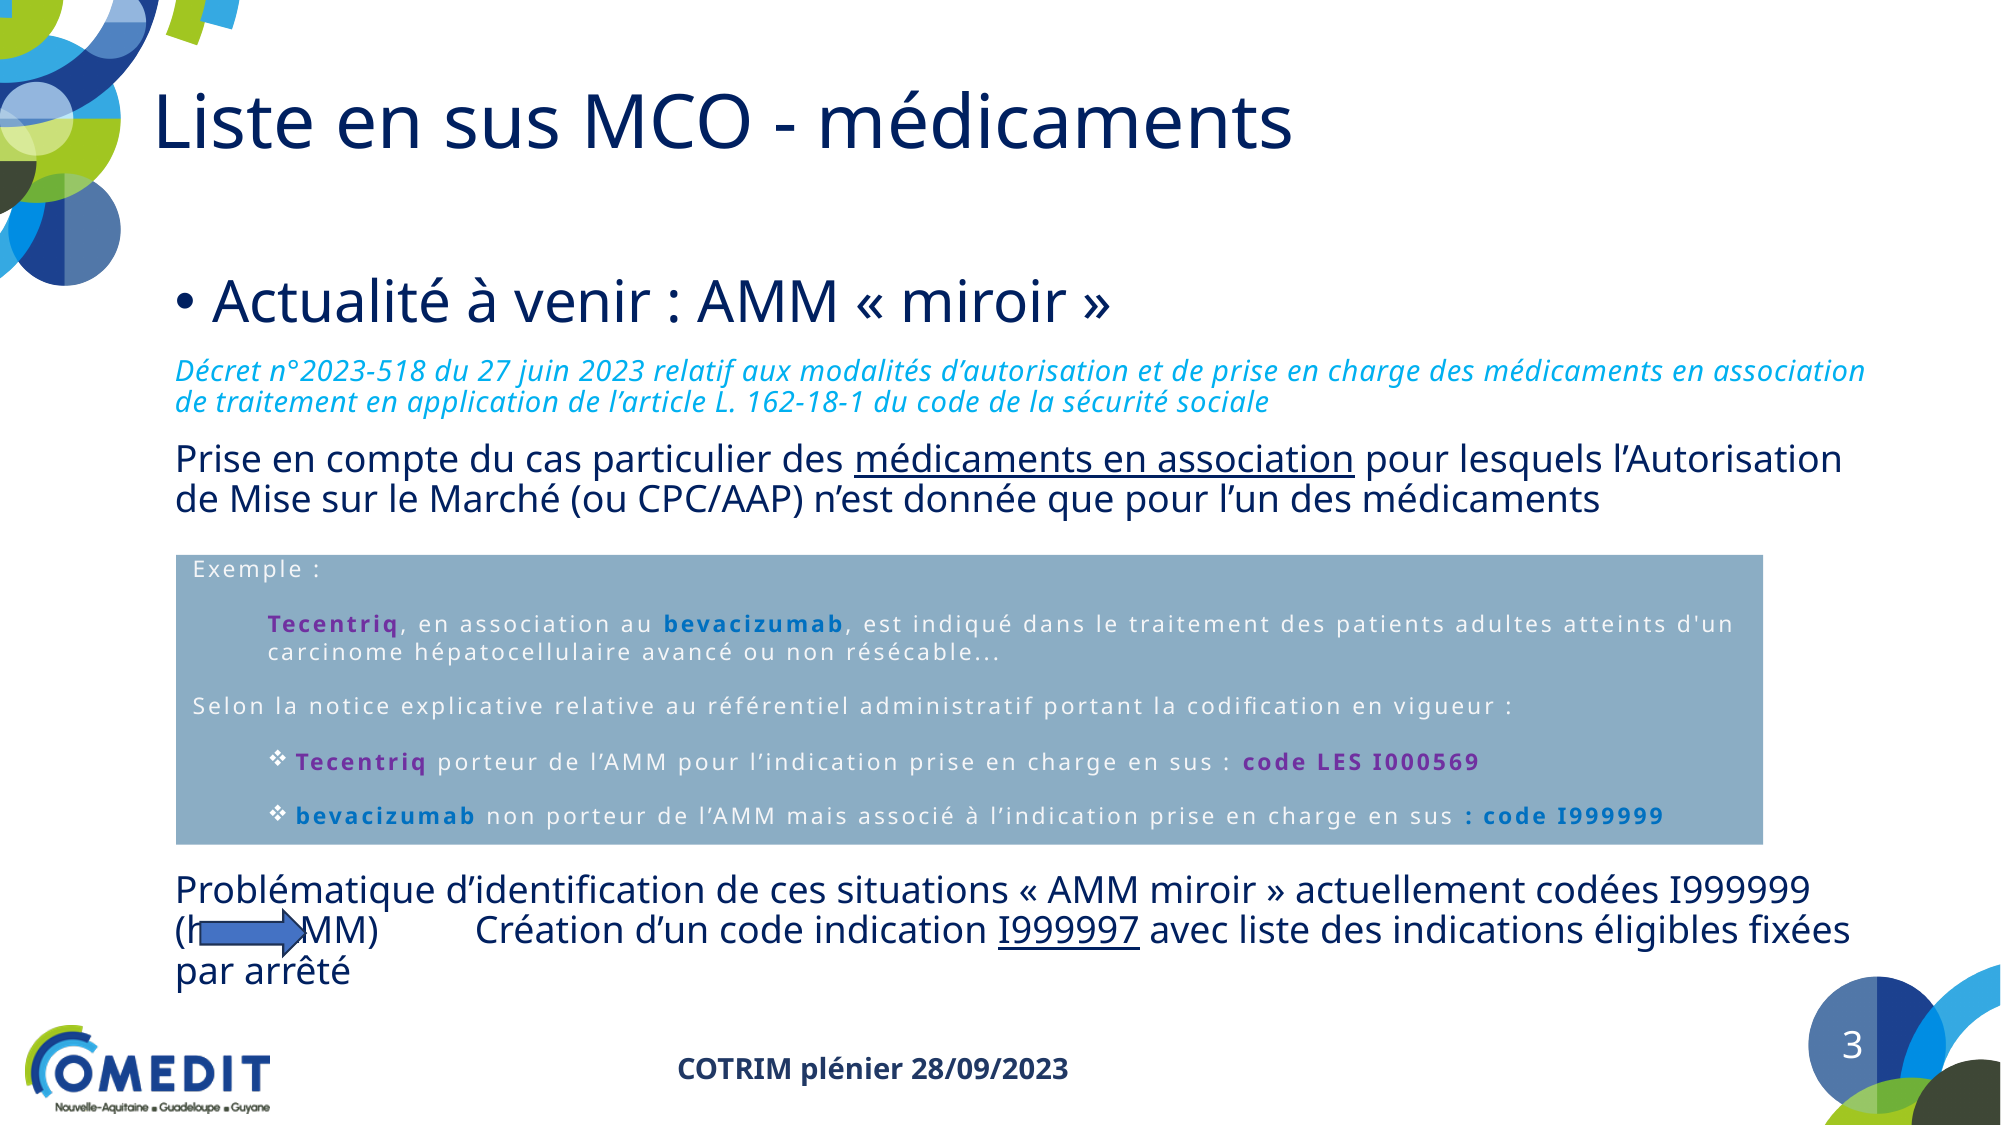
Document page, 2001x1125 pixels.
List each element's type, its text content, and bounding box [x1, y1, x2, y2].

text_box [1747, 554, 1764, 845]
title Liste en sus MCO - médicaments [137, 59, 1863, 190]
list Actualité à venir : AMM « miroir » Décret n°2023-518 du 27 juin 2023 relatif aux modalités d’autorisation et de prise en charge des médicaments en association de traitement en application de l’article L. 162-18-1 du code de la sécurité sociale Prise en compte du cas particulier des médicaments en association pour lesquels l’Autorisation de Mise sur le Marché (ou CPC/AAP) n’est donnée que pour l’un des médicaments Problématique d’identification de ces situations « AMM miroir » actuellement codées I999999 (hors AMM) Création d’un code indication I999997 avec liste des indications éligibles fixées par arrêté [160, 264, 1885, 1060]
picture [0, 0, 245, 300]
text_box [199, 908, 308, 959]
text_box Exemple : Tecentriq, en association au bevacizumab, est indiqué dans le traitement des patients adultes atteints d'un carcinome hépatocellulaire avancé ou non résécable... Selon la notice explicative relative au référentiel administratif portant la codification en vigueur : Tecentriq porteur de l’AMM pour l’indication prise en charge en sus : code LES I000569 bevacizumab non porteur de l’AMM mais associé à l’indication prise en charge en sus : code I999999 [192, 554, 1747, 857]
picture [25, 1025, 270, 1114]
picture [1657, 960, 2001, 1125]
text_box [176, 554, 192, 845]
